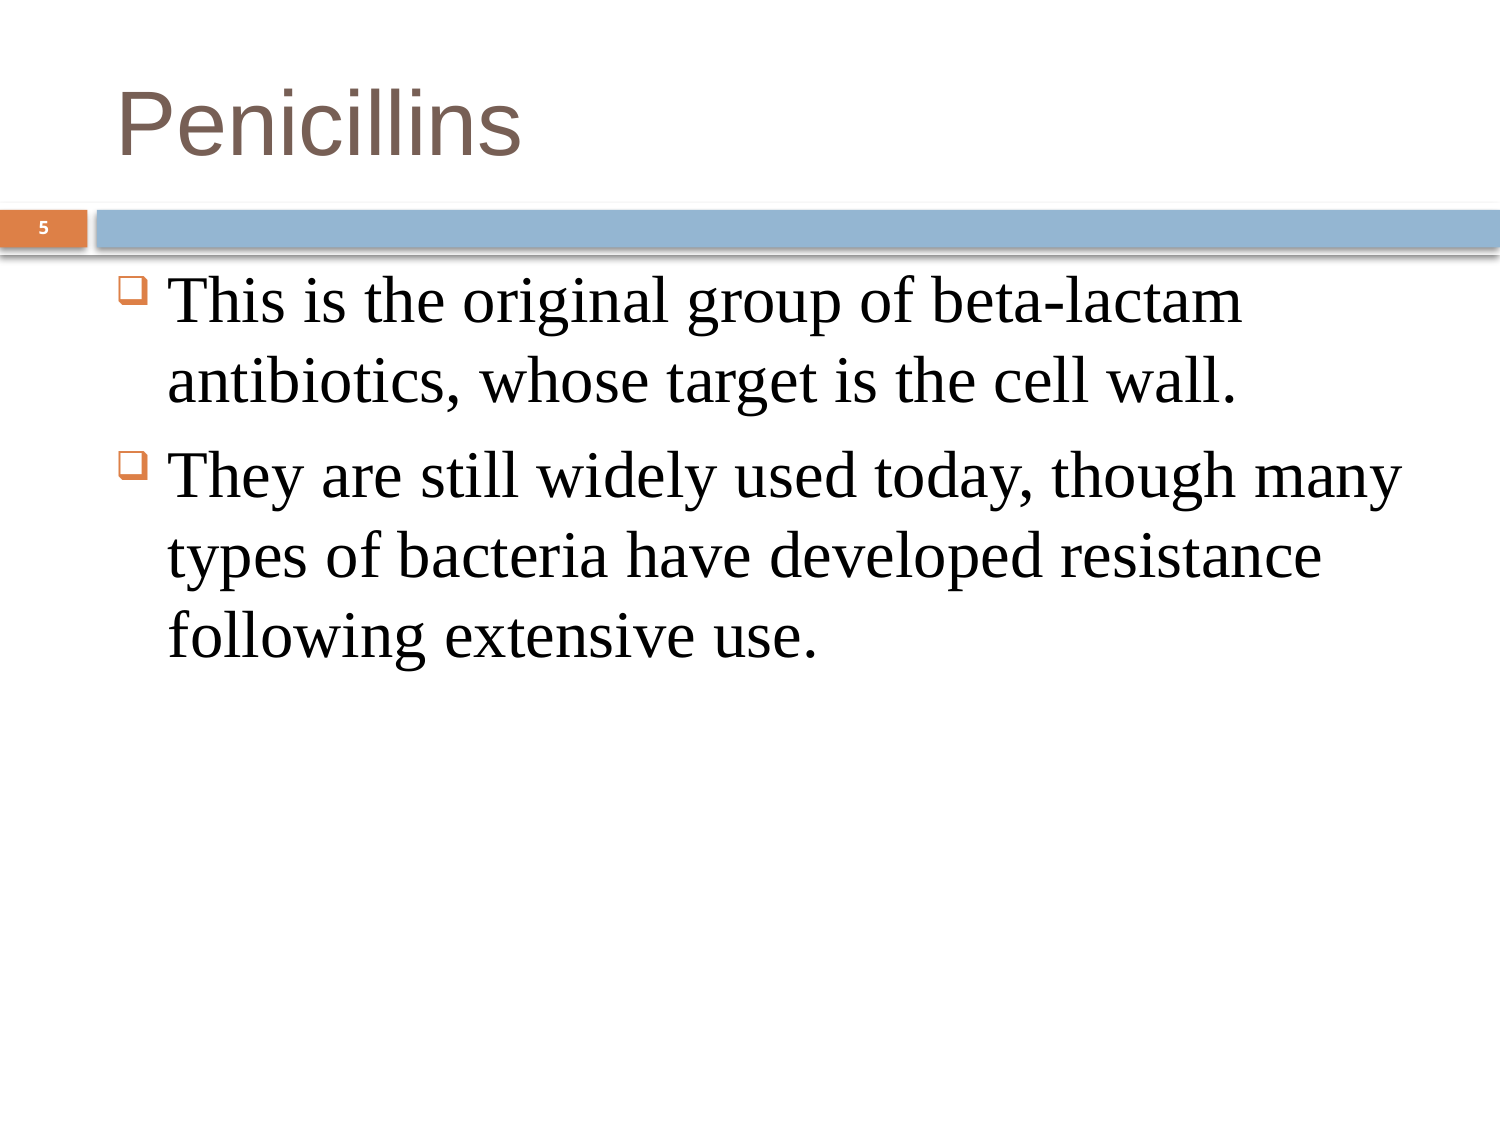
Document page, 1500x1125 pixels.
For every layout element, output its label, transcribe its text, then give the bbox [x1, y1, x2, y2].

list This is the original group of beta-lactam antibiotics, whose target is the cell wall. They are still widely used today, though many types of bacteria have developed resistance following extensive use. [100, 248, 1438, 1000]
slide_number 5 [0, 208, 88, 249]
title Penicillins [100, 37, 1438, 200]
